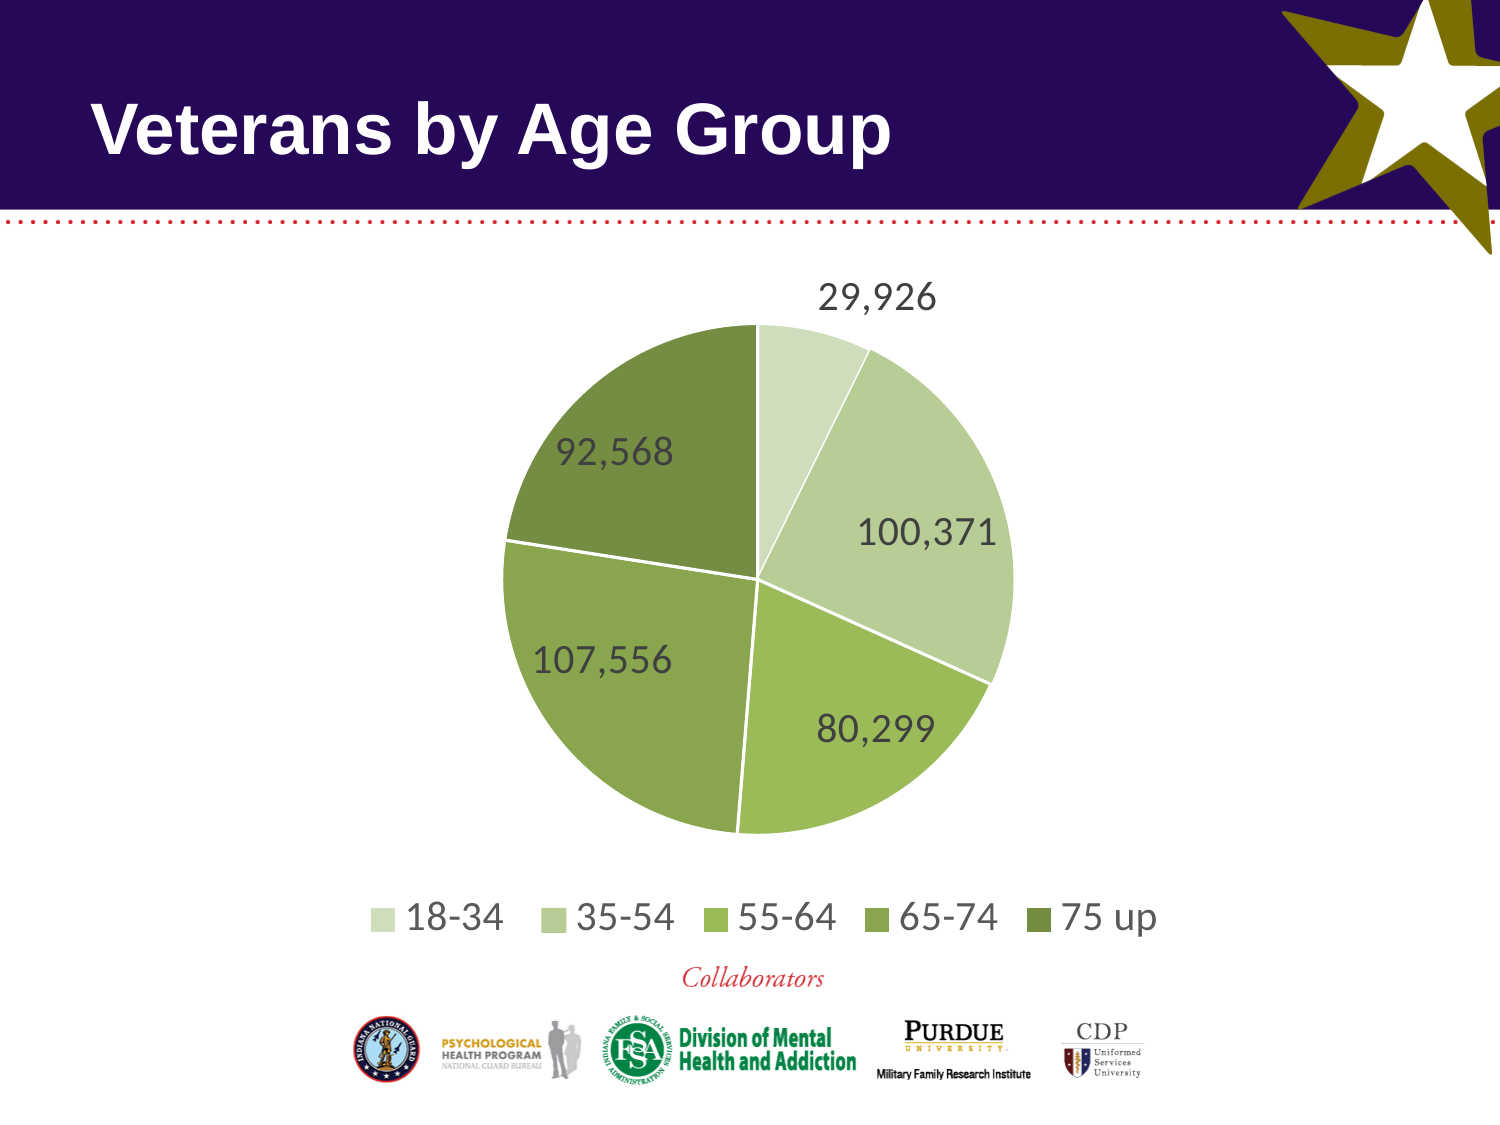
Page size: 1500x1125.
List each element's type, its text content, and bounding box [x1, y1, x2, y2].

title Veterans by Age Group [75, 37, 1313, 213]
picture [0, 0, 1500, 1125]
chart [74, 262, 1463, 951]
